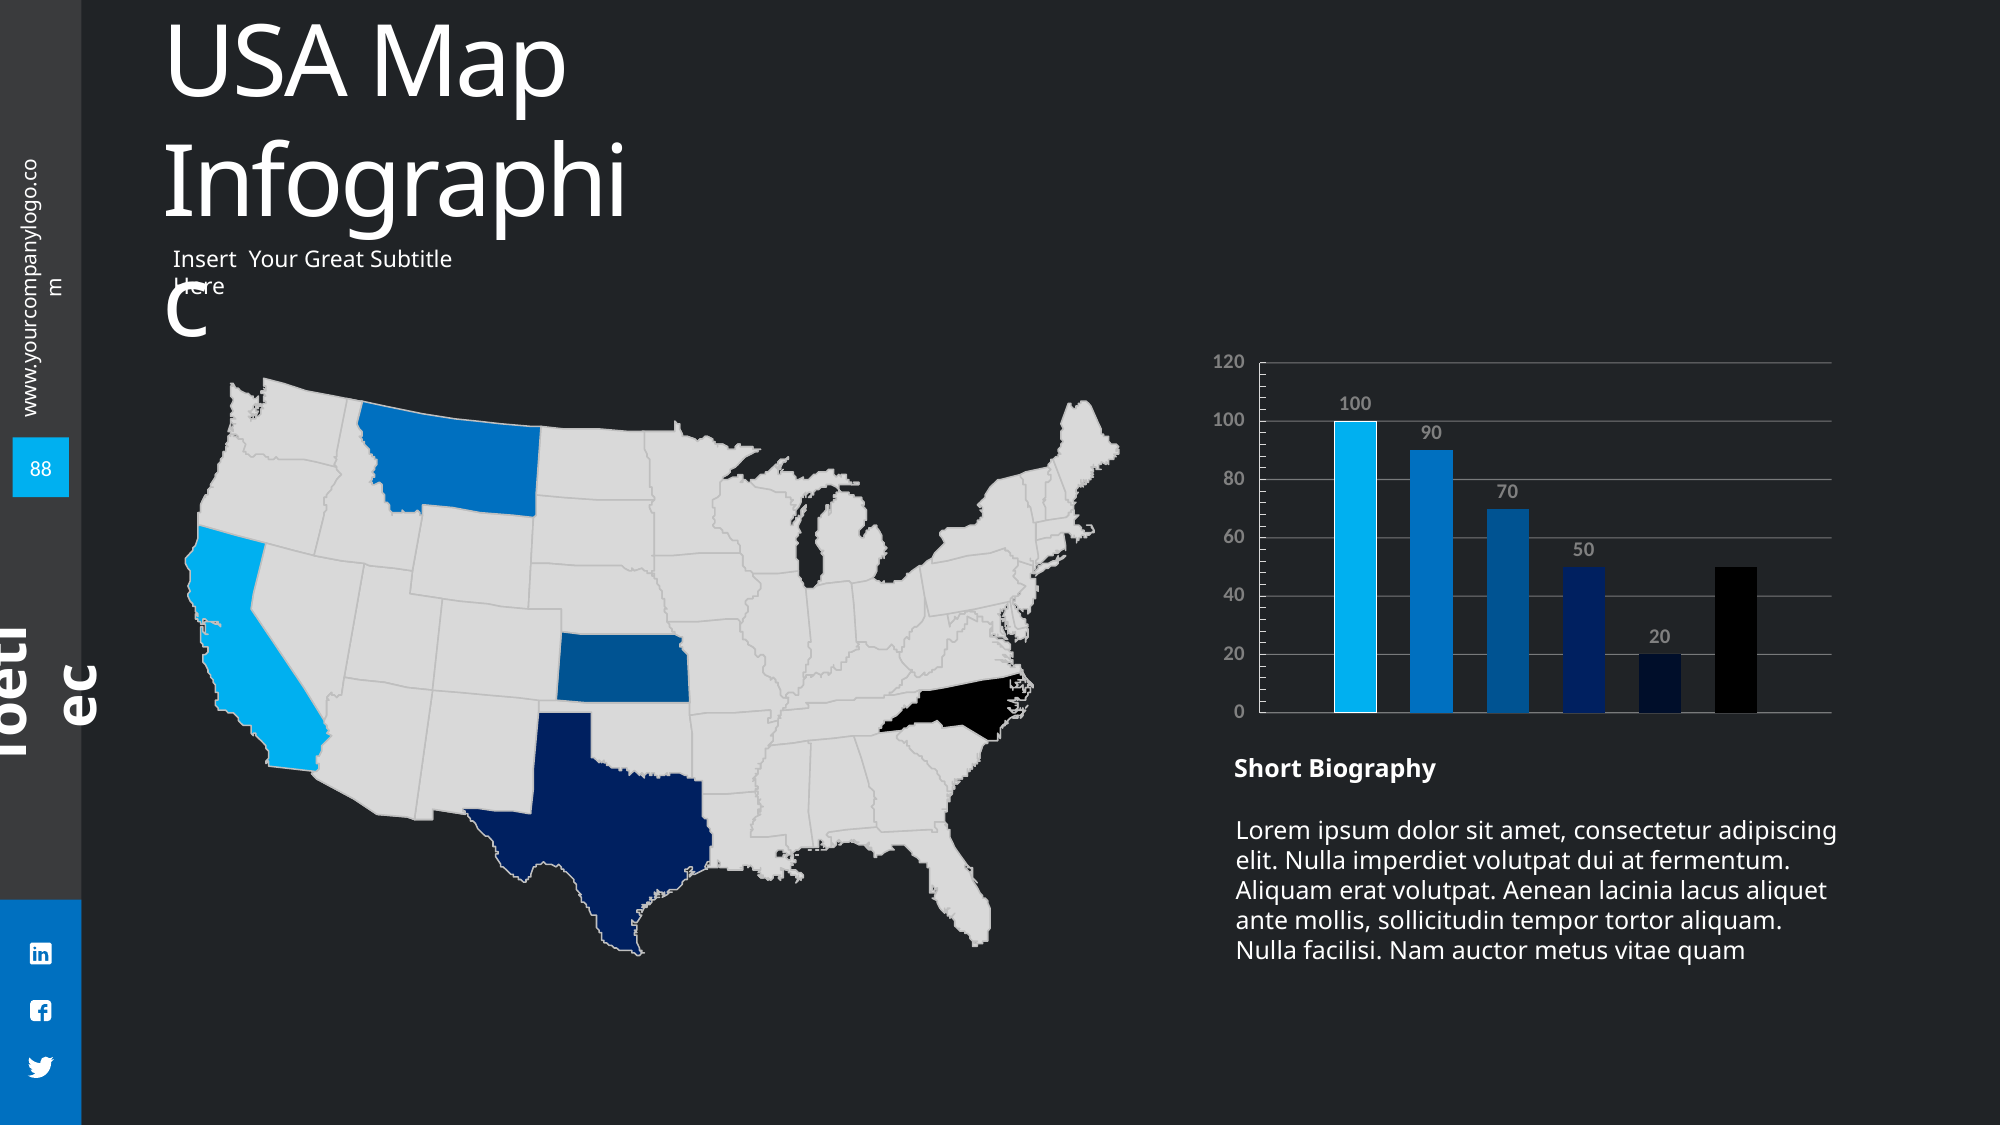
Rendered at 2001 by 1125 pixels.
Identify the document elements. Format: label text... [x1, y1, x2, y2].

text_box Short Biography [1219, 733, 1504, 802]
chart [1199, 344, 1845, 731]
slide_number 88 [12, 437, 69, 498]
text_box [185, 378, 1119, 956]
text_box Insert Your Great Subtitle Here [158, 237, 512, 307]
text_box USA Map Infographic [147, 116, 677, 236]
text_box Lorem ipsum dolor sit amet, consectetur adipiscing elit. Nulla imperdiet volutpat dui at fermentum. Aliquam erat volutpat. Aenean lacinia lacus aliquet ante mollis, sollicitudin tempor tortor aliquam. Nulla facilisi. Nam auctor metus vitae quam [1220, 807, 1861, 972]
